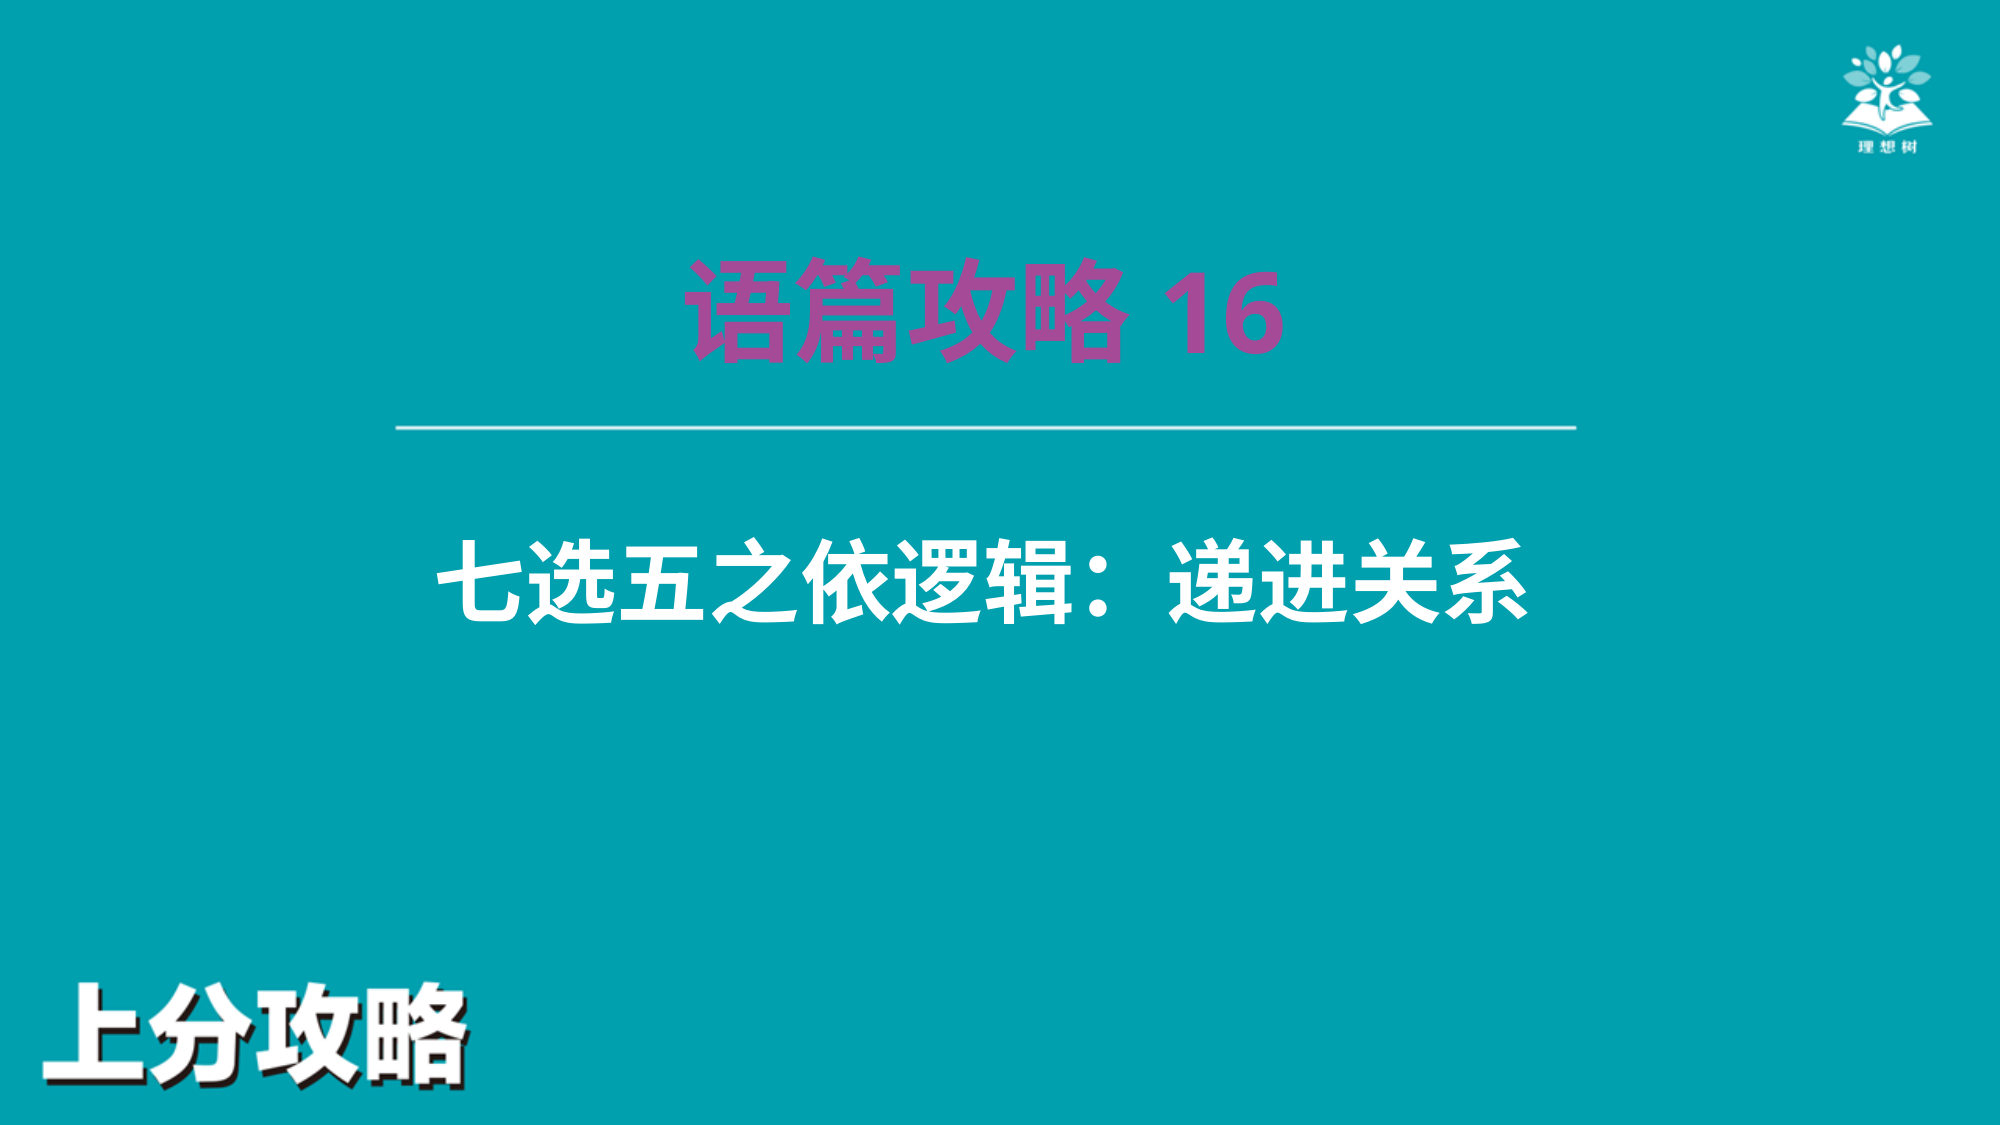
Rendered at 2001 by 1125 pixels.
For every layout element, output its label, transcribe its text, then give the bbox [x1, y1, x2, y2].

text_box 七选五之依逻辑：递进关系 [391, 460, 1577, 696]
text_box 语篇攻略16 [391, 231, 1577, 384]
picture [0, 0, 2000, 1125]
